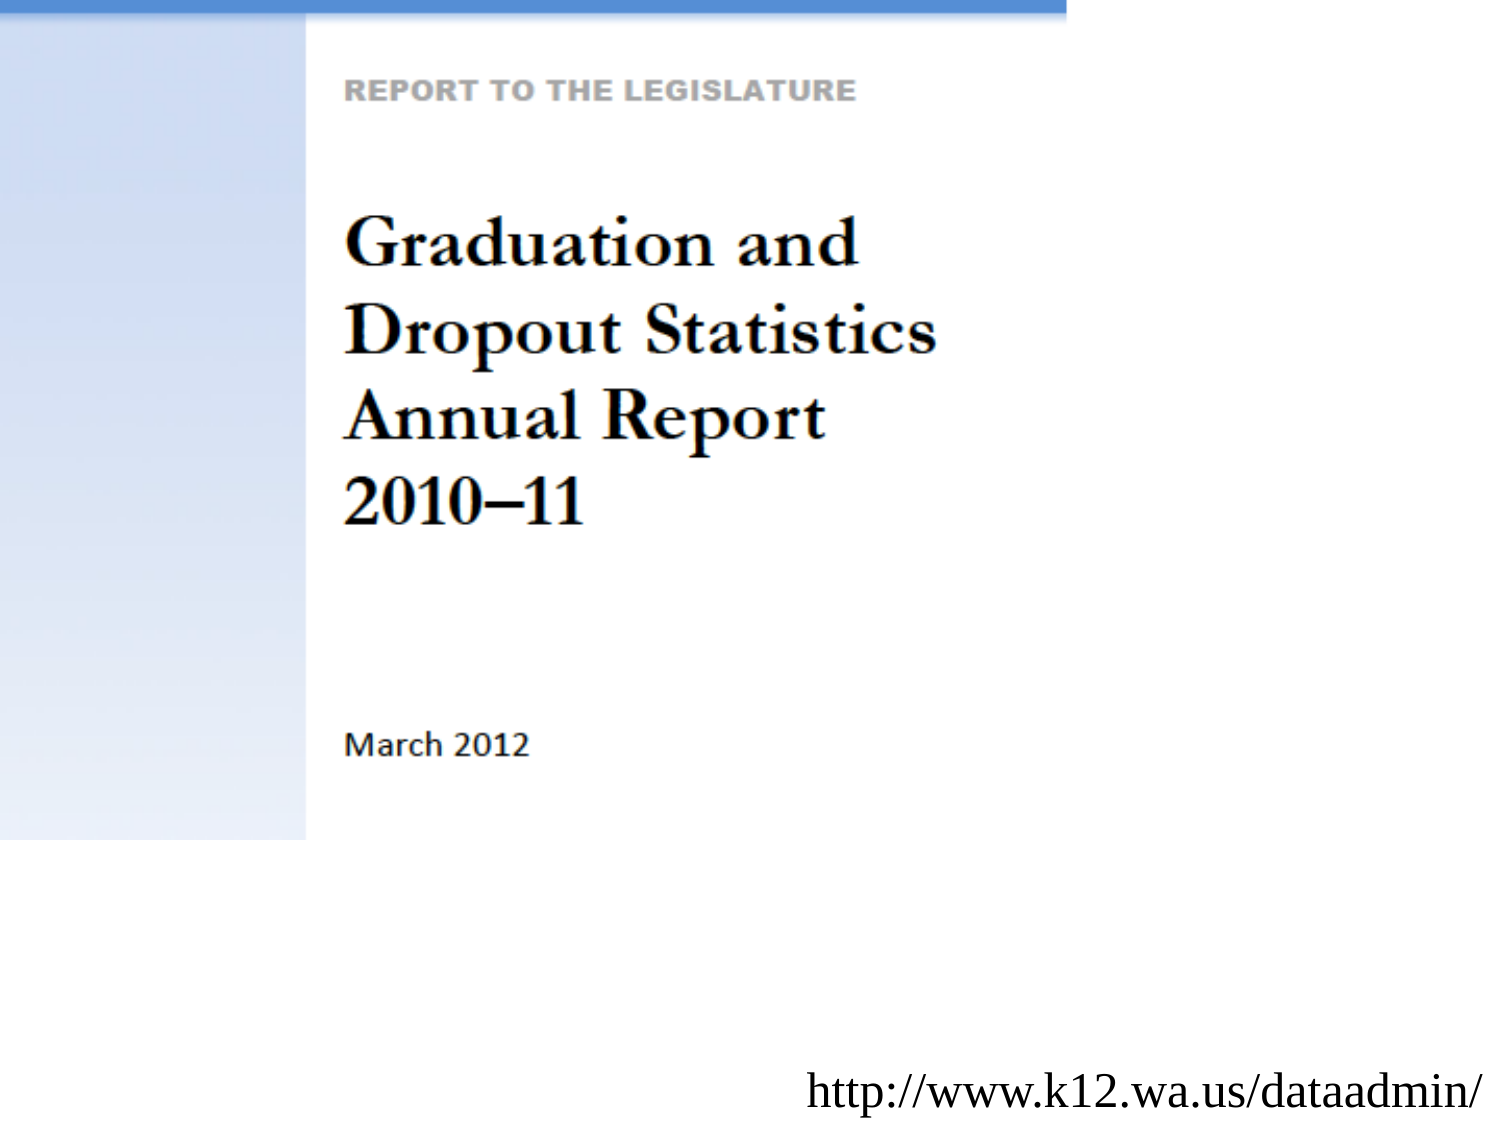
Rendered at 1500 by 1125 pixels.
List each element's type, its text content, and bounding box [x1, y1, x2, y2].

text_box http://www.k12.wa.us/dataadmin/ [791, 1049, 1499, 1125]
picture [0, 0, 1213, 840]
